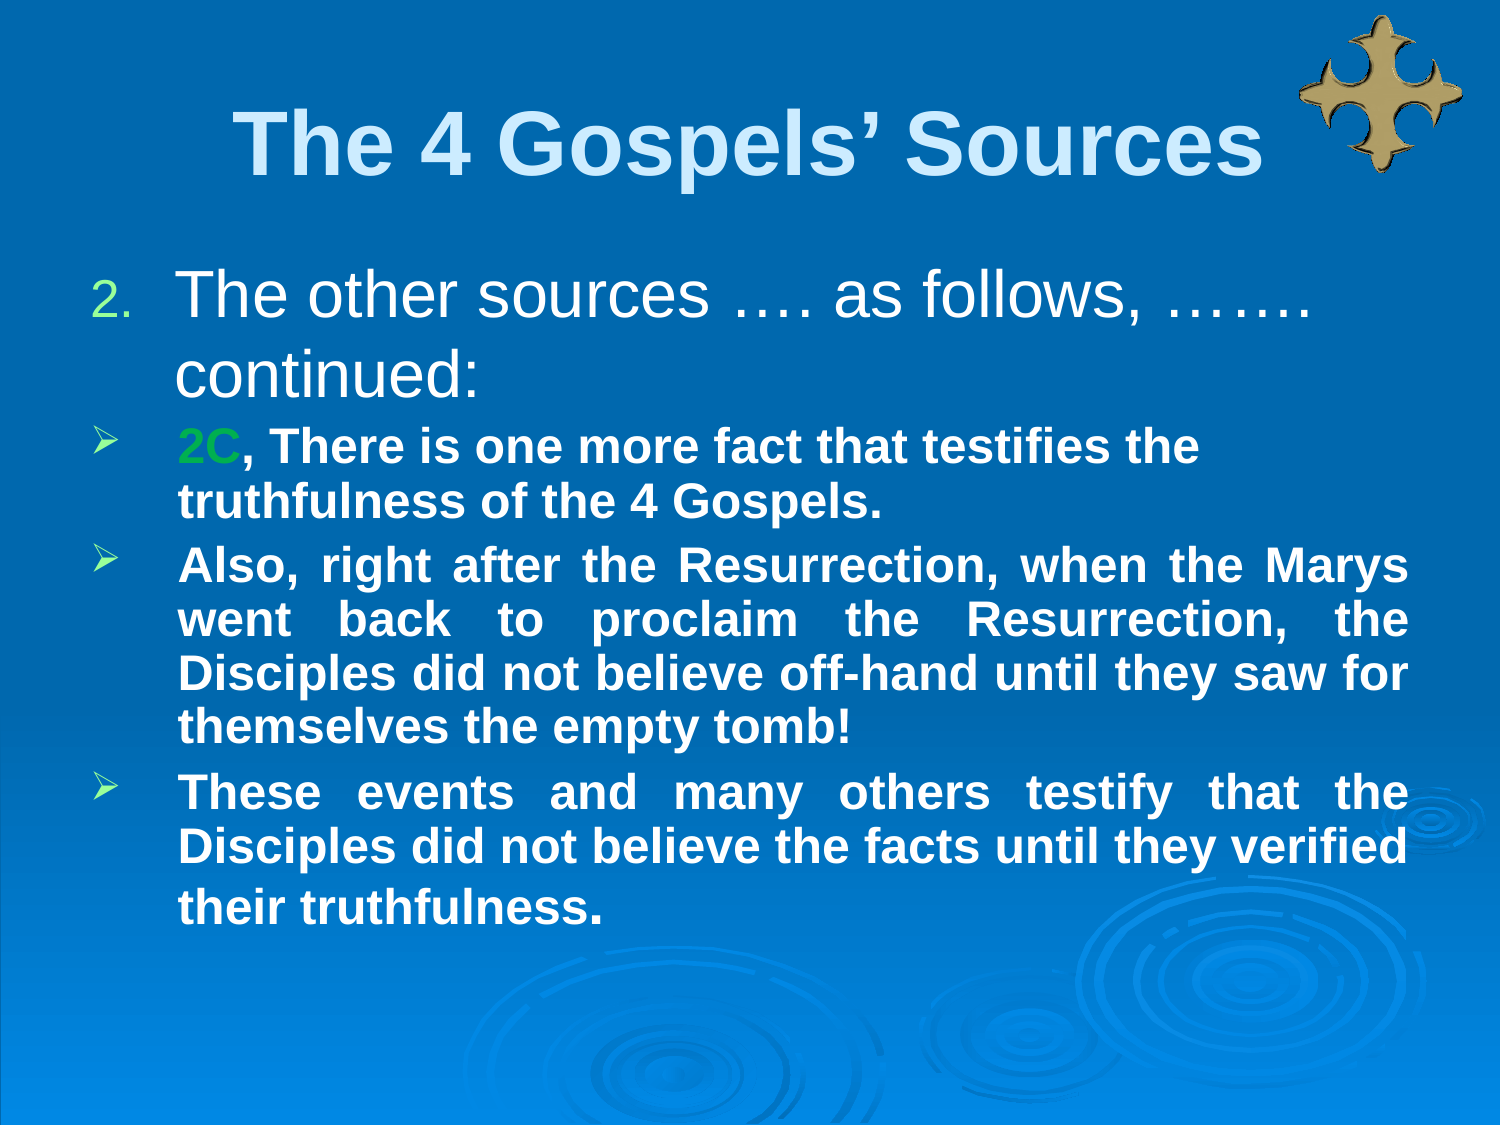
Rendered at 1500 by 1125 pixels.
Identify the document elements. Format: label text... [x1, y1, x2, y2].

title The 4 Gospels’ Sources [74, 45, 1426, 233]
list The other sources …. as follows, ……. continued: 2C, There is one more fact that testifies the truthfulness of the 4 Gospels. Also, right after the Resurrection, when the Marys went back to proclaim the Resurrection, the Disciples did not believe off-hand until they saw for themselves the empty tomb! These events and many others testify that the Disciples did not believe the facts until they verified their truthfulness. [74, 243, 1426, 1006]
picture [1293, 0, 1471, 188]
